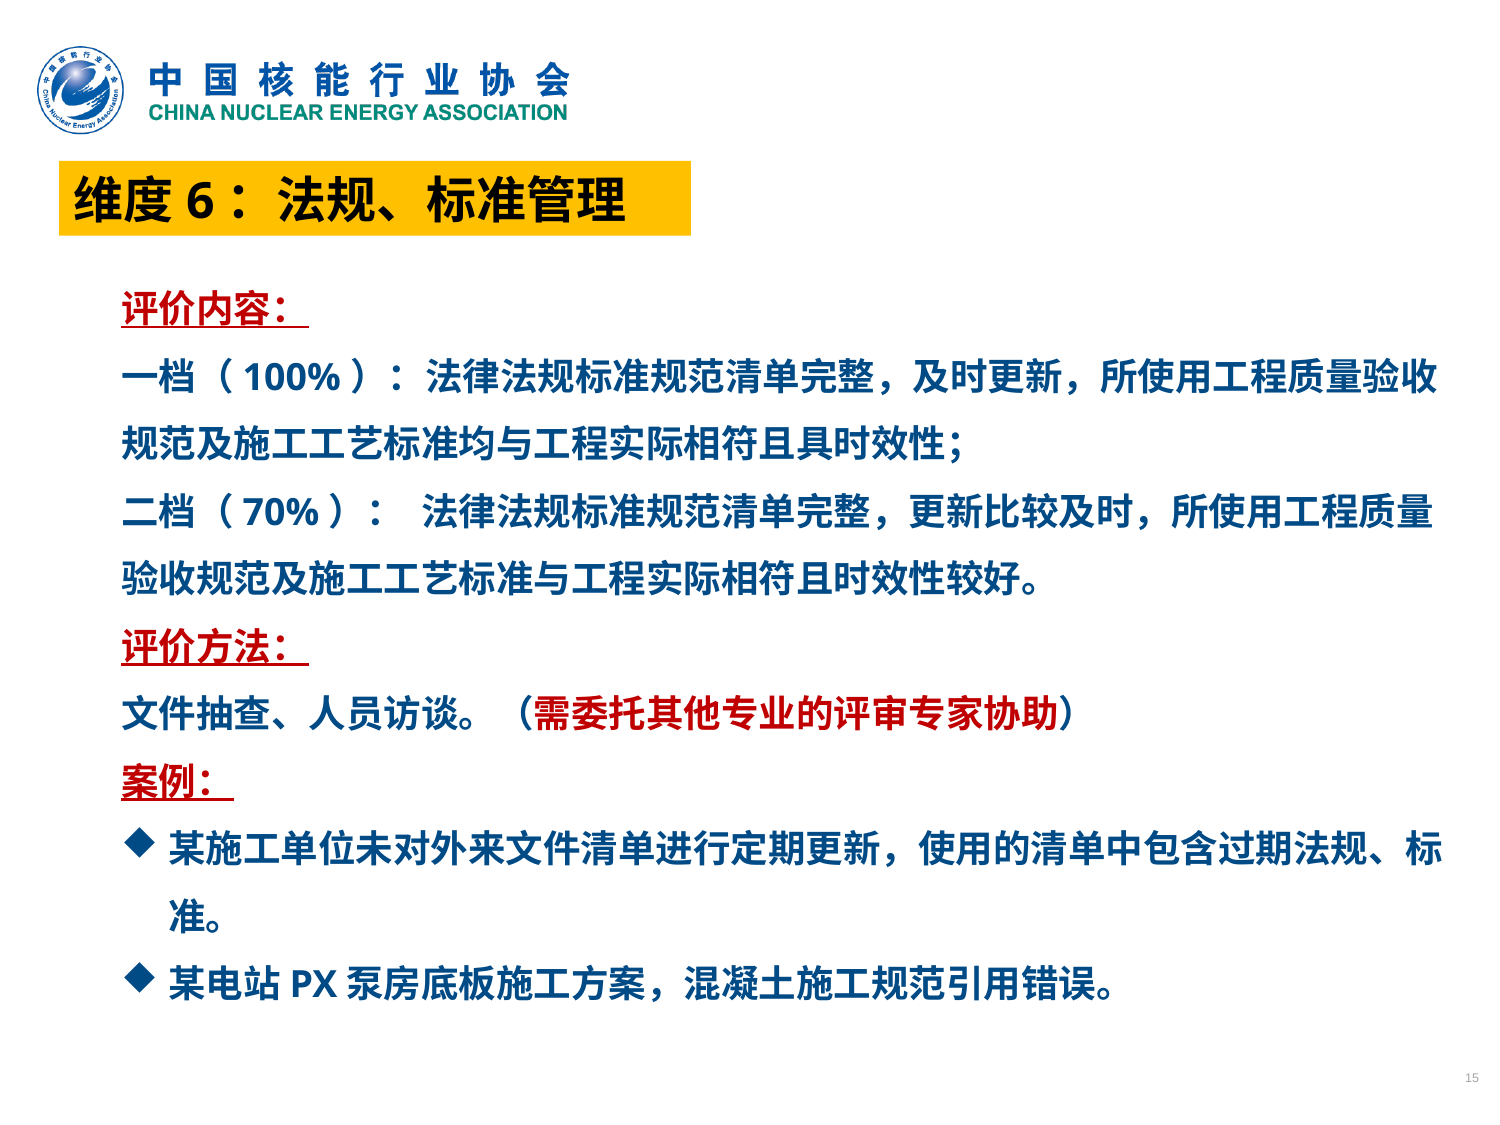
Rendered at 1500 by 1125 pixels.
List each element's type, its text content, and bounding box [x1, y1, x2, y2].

text_box 维度6：法规、标准管理 [59, 160, 691, 236]
picture [32, 42, 573, 138]
text_box 评价内容： 一档（100%）：法律法规标准规范清单完整，及时更新，所使用工程质量验收规范及施工工艺标准均与工程实际相符且具时效性； 二档（70%）： 法律法规标准规范清单完整，更新比较及时，所使用工程质量验收规范及施工工艺标准与工程实际相符且时效性较好。 评价方法： 文件抽查、人员访谈。（需委托其他专业的评审专家协助） 案例： 某施工单位未对外来文件清单进行定期更新，使用的清单中包含过期法规、标准。 某电站PX泵房底板施工方案，混凝土施工规范引用错误。 [106, 255, 1471, 1013]
slide_number 15 [1144, 1047, 1495, 1107]
